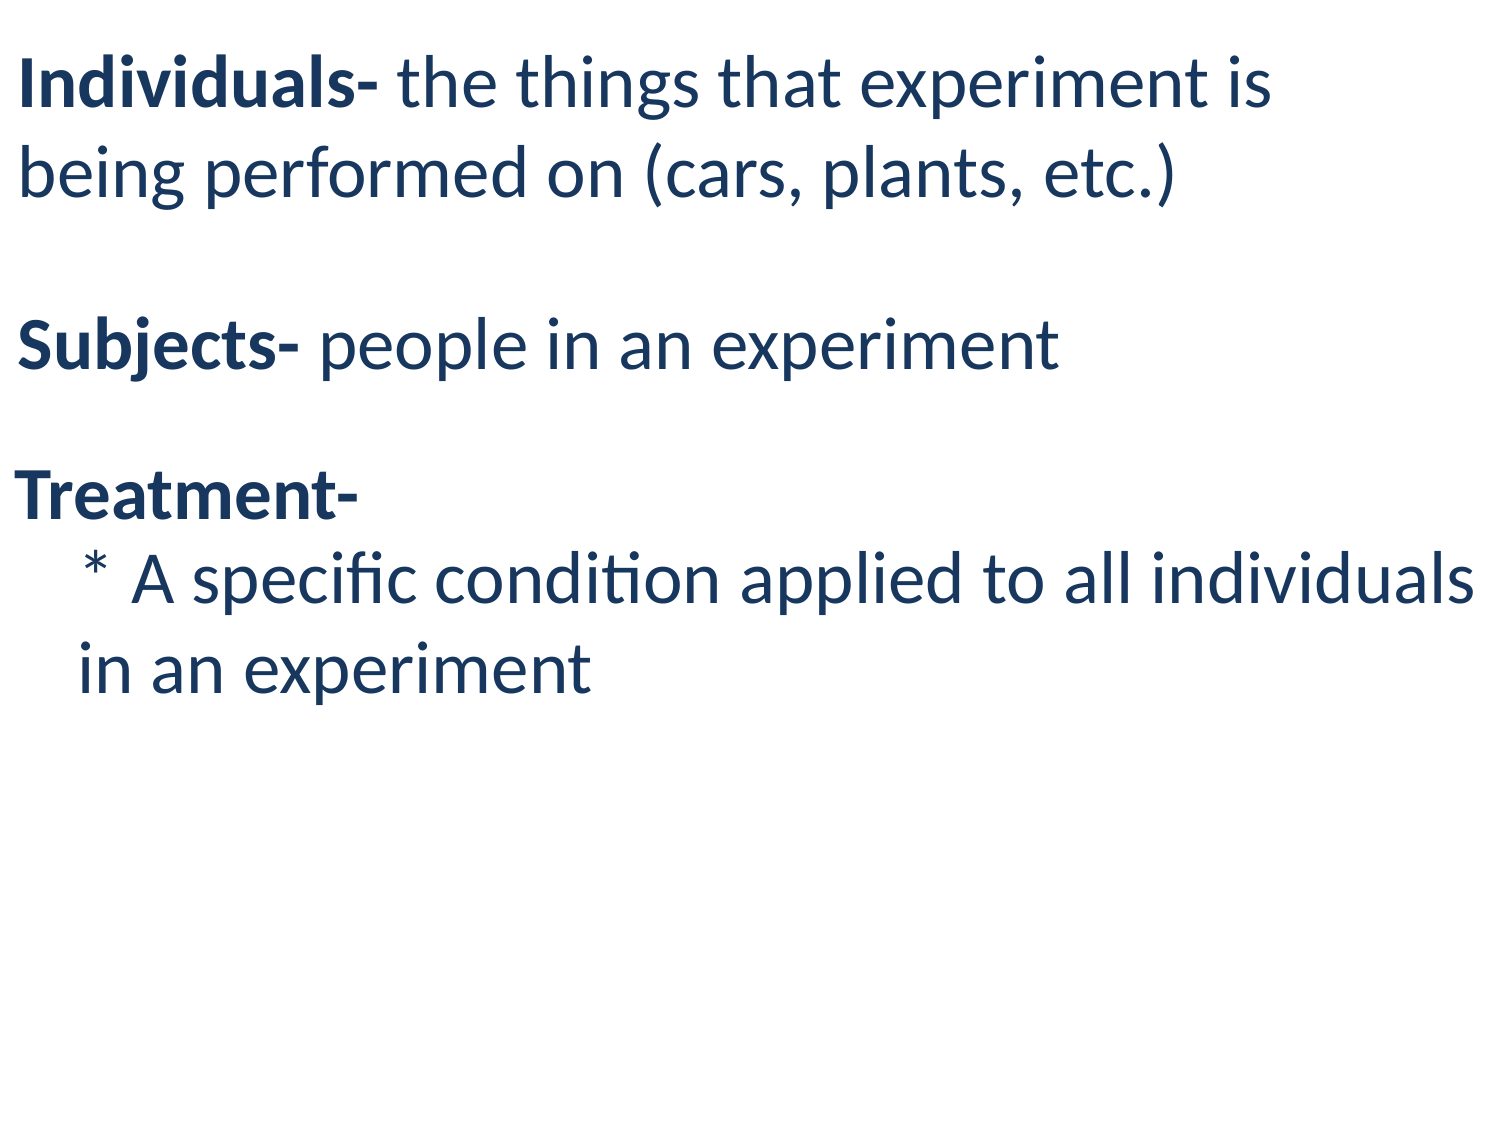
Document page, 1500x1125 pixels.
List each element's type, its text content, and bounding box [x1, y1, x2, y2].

text_box Treatment- [0, 437, 1375, 543]
text_box Subjects- people in an experiment [2, 287, 1378, 393]
text_box * A specific condition applied to all individuals in an experiment [62, 521, 1500, 717]
text_box Individuals- the things that experiment is being performed on (cars, plants, etc.) [2, 24, 1441, 220]
